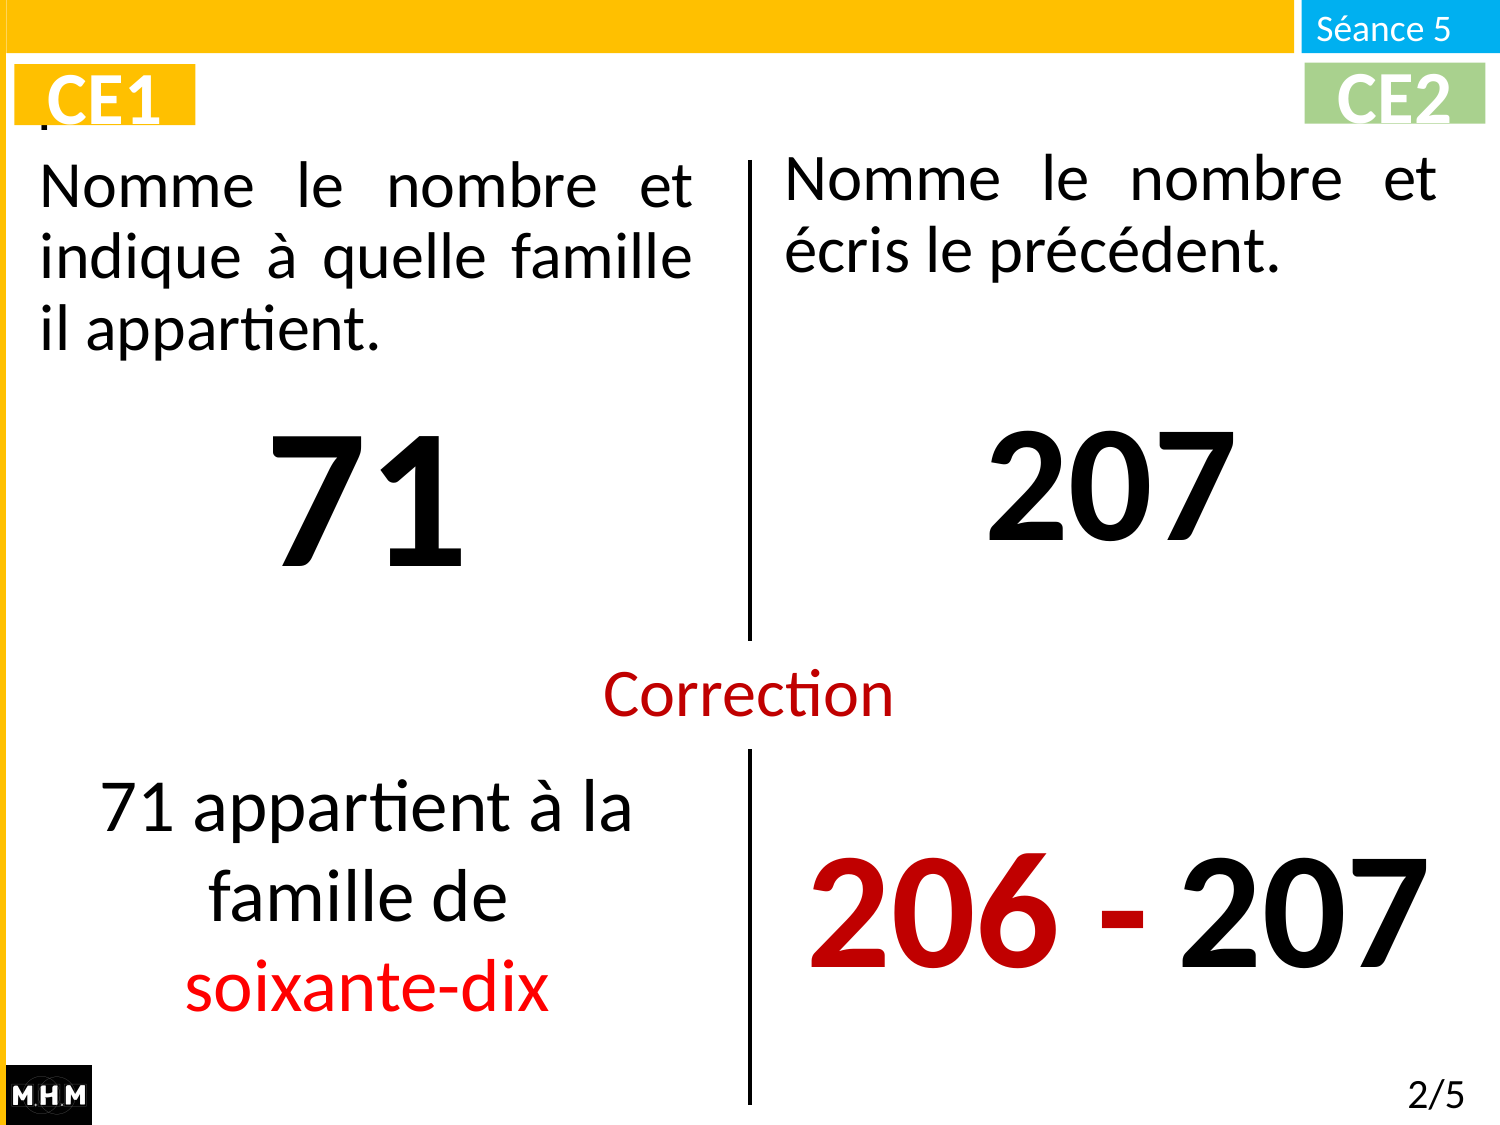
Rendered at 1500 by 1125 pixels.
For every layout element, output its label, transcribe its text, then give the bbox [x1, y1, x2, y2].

text_box CE1 [13, 63, 196, 126]
list 2/5 [1373, 1064, 1500, 1125]
text_box 207 [1171, 793, 1500, 1008]
text_box 71 appartient à la famille de soixante-dix [25, 749, 710, 1034]
picture [6, 1065, 92, 1125]
text_box 207 [908, 366, 1315, 581]
text_box Nomme le nombre et écris le précédent. [769, 99, 1454, 330]
text_box CE2 [1303, 62, 1487, 125]
text_box Correction [588, 649, 1500, 739]
text_box 71 [166, 373, 568, 615]
text_box Nomme le nombre et indique à quelle famille il appartient. [25, 142, 710, 373]
text_box 206 - [785, 793, 1171, 1008]
